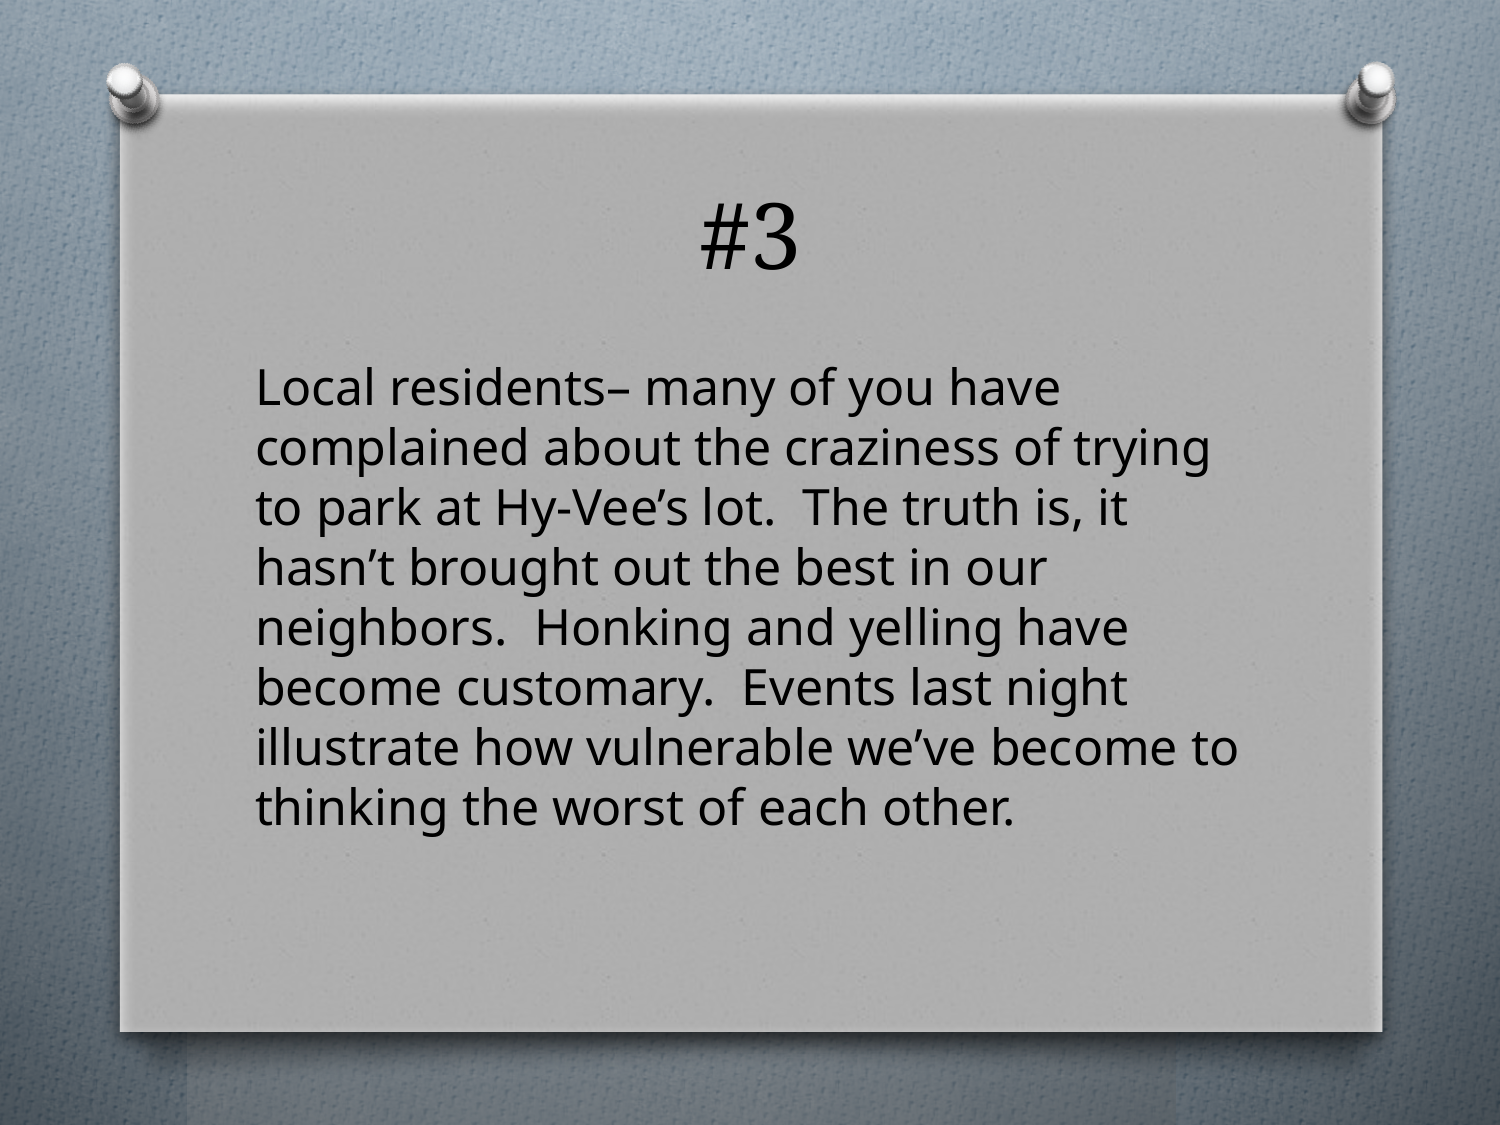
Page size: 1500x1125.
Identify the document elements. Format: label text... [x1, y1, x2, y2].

picture [75, 29, 198, 153]
title #3 [179, 134, 1323, 332]
picture [1317, 35, 1439, 156]
list Local residents– many of you have complained about the craziness of trying to park at Hy-Vee’s lot. The truth is, it hasn’t brought out the best in our neighbors. Honking and yelling have become customary. Events last night illustrate how vulnerable we’ve become to thinking the worst of each other. [240, 347, 1257, 939]
